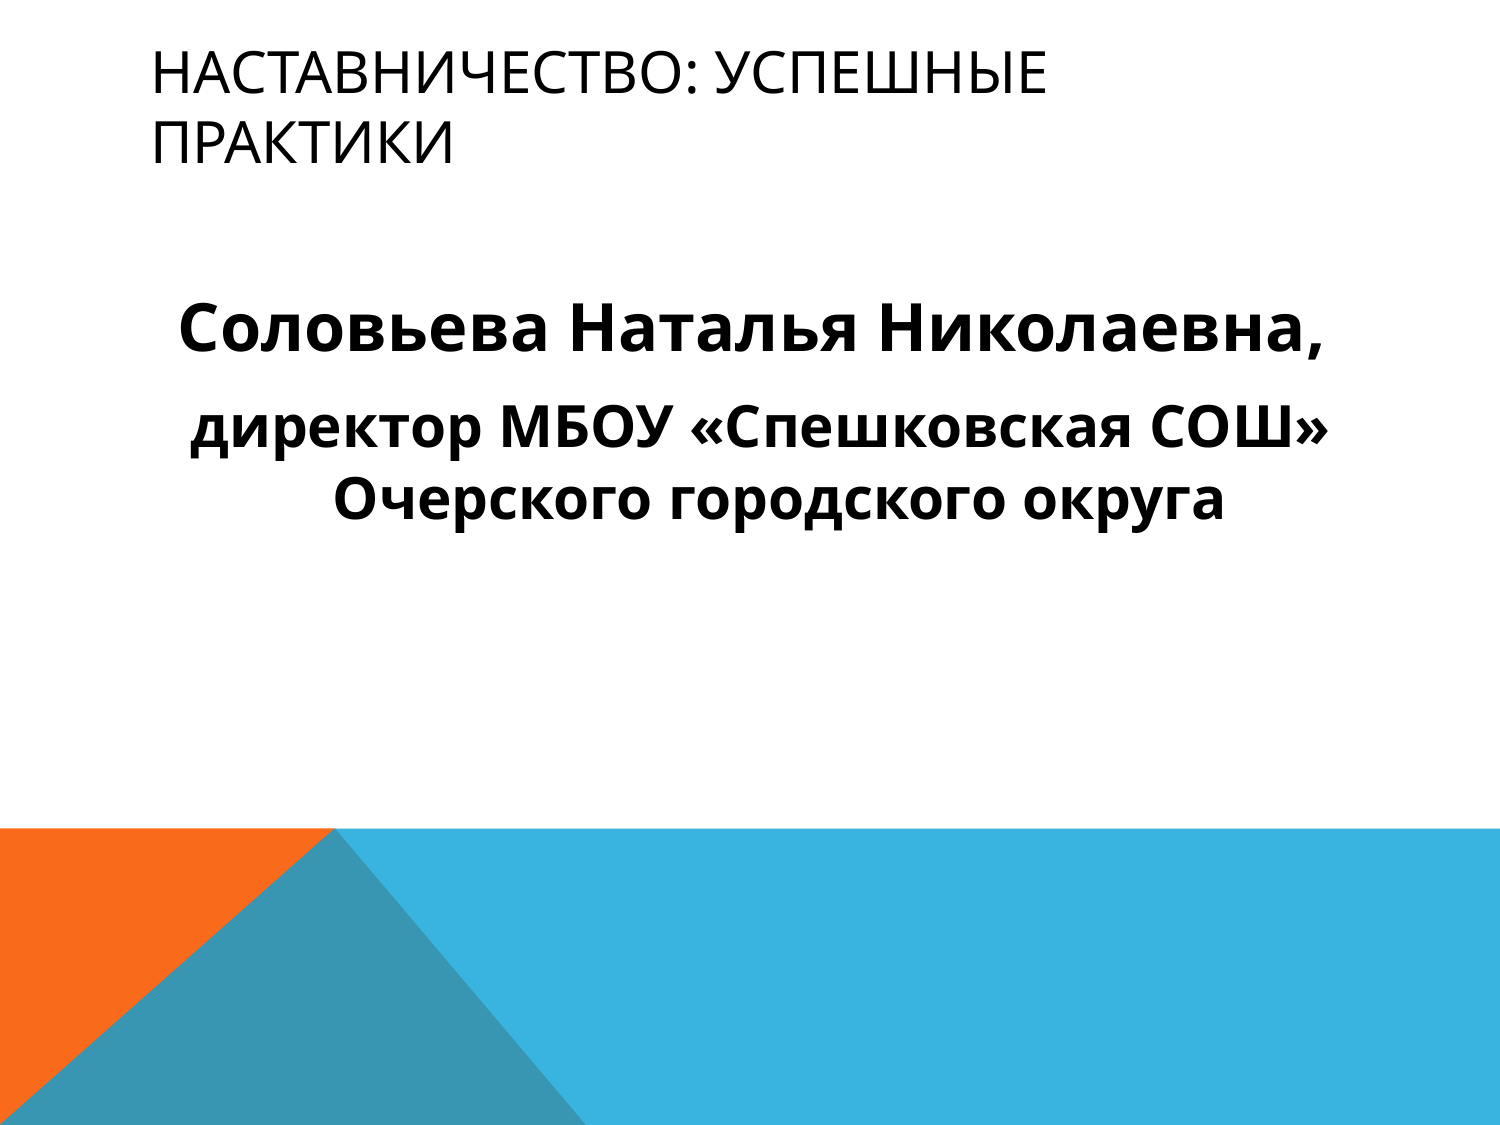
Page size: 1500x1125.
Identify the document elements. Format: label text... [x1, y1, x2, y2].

title Наставничество: успешные практики [135, 60, 1369, 150]
list Соловьева Наталья Николаевна, директор МБОУ «Спешковская СОШ» Очерского городского округа [135, 180, 1369, 768]
